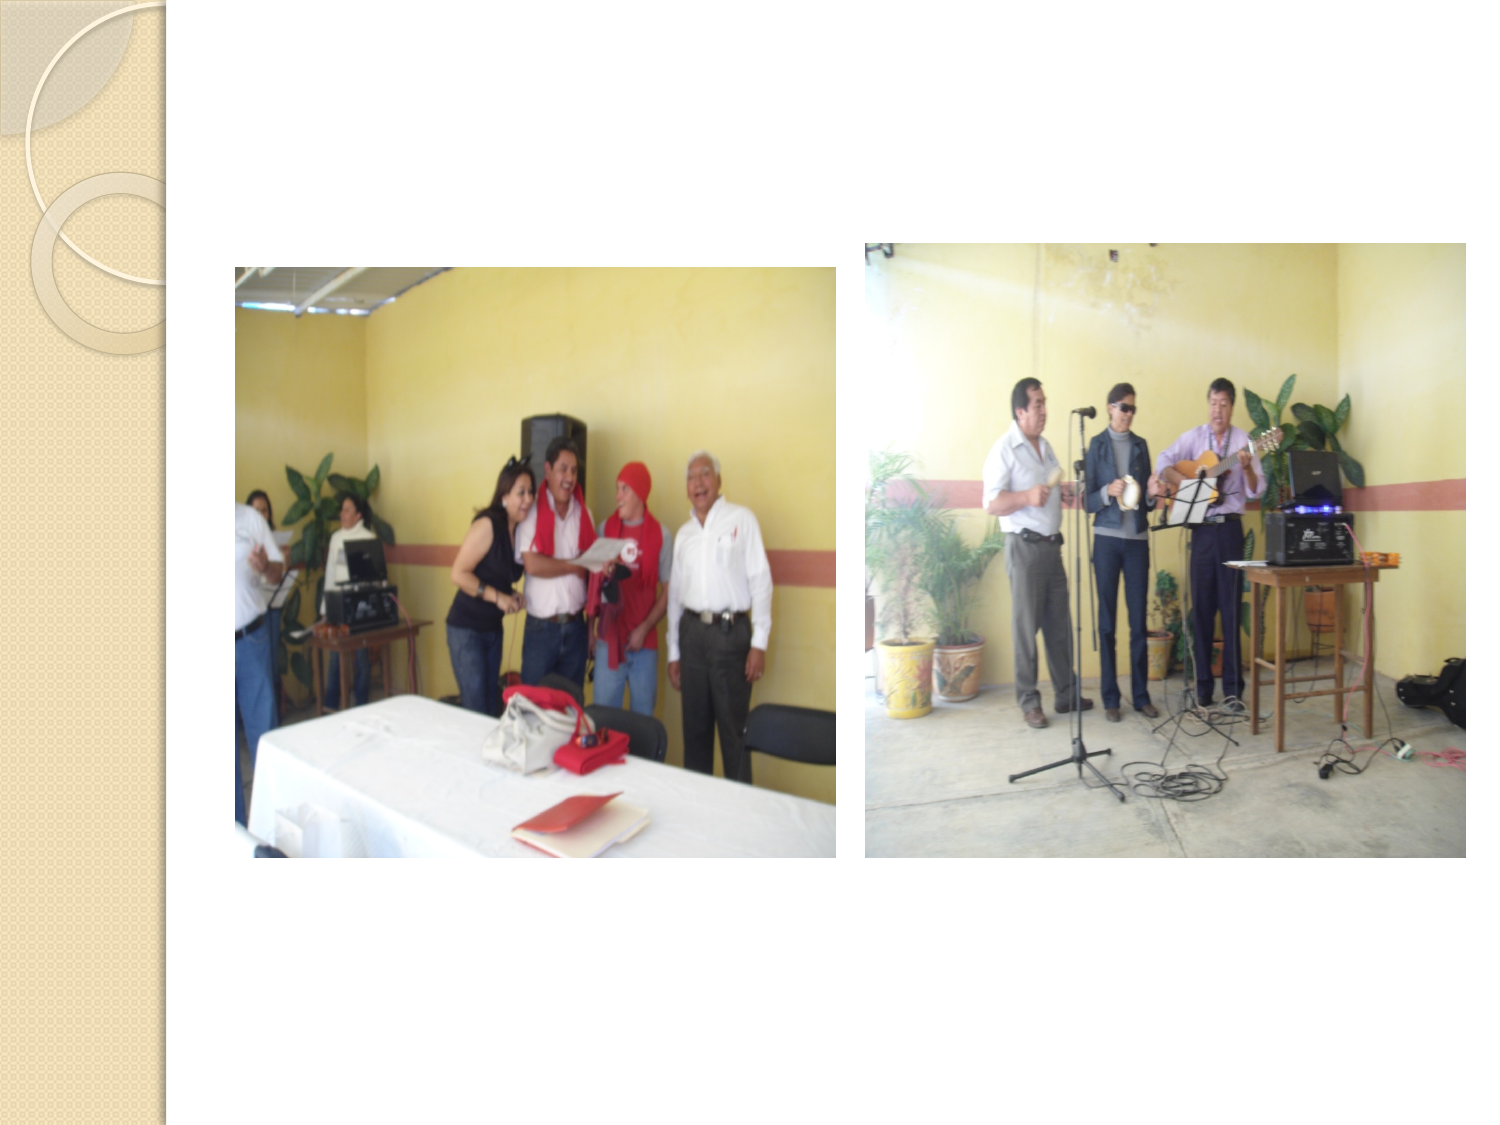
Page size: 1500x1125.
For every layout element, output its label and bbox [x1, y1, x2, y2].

list [235, 266, 836, 858]
list [865, 243, 1466, 858]
